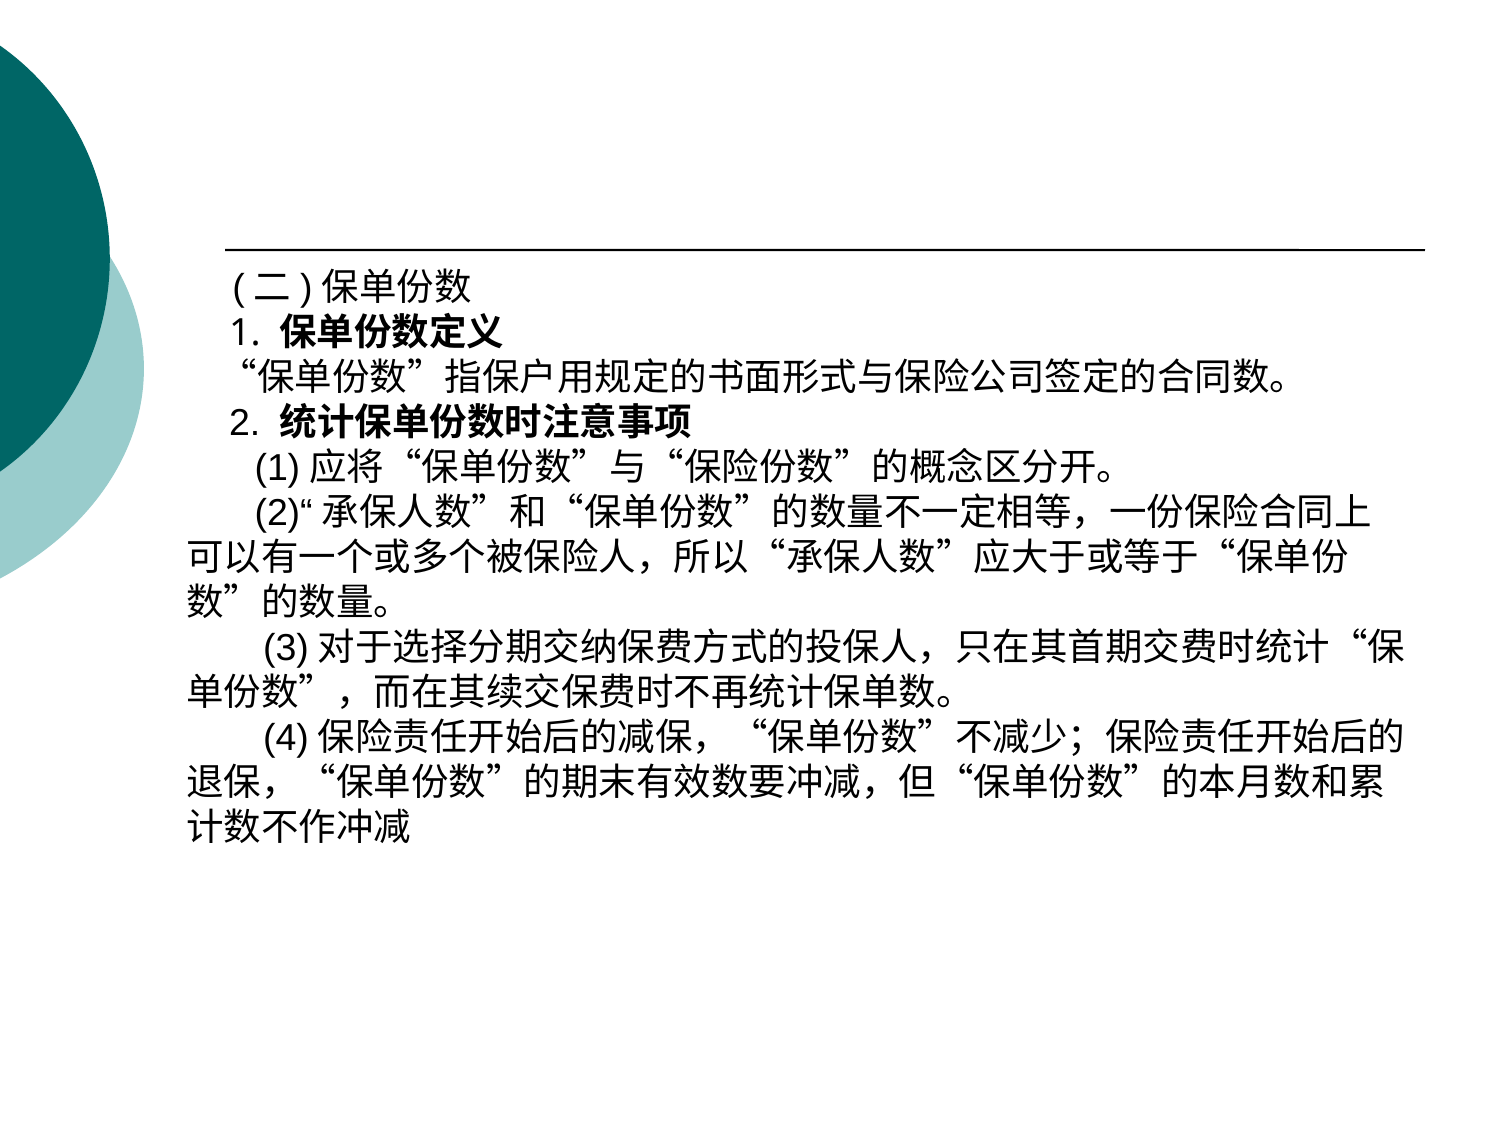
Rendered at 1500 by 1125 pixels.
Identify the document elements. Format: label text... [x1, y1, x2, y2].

title (二)保单份数 1. 保单份数定义 “保单份数”指保户用规定的书面形式与保险公司签定的合同数。 2. 统计保单份数时注意事项 (1)应将“保单份数”与“保险份数”的概念区分开。 (2)“承保人数”和“保单份数”的数量不一定相等，一份保险合同上可以有一个或多个被保险人，所以“承保人数”应大于或等于“保单份数”的数量。 (3)对于选择分期交纳保费方式的投保人，只在其首期交费时统计“保单份数”，而在其续交保费时不再统计保单数。 (4)保险责任开始后的减保，“保单份数”不减少；保险责任开始后的退保，“保单份数”的期末有效数要冲减，但“保单份数”的本月数和累计数不作冲减 [170, 255, 1424, 1083]
